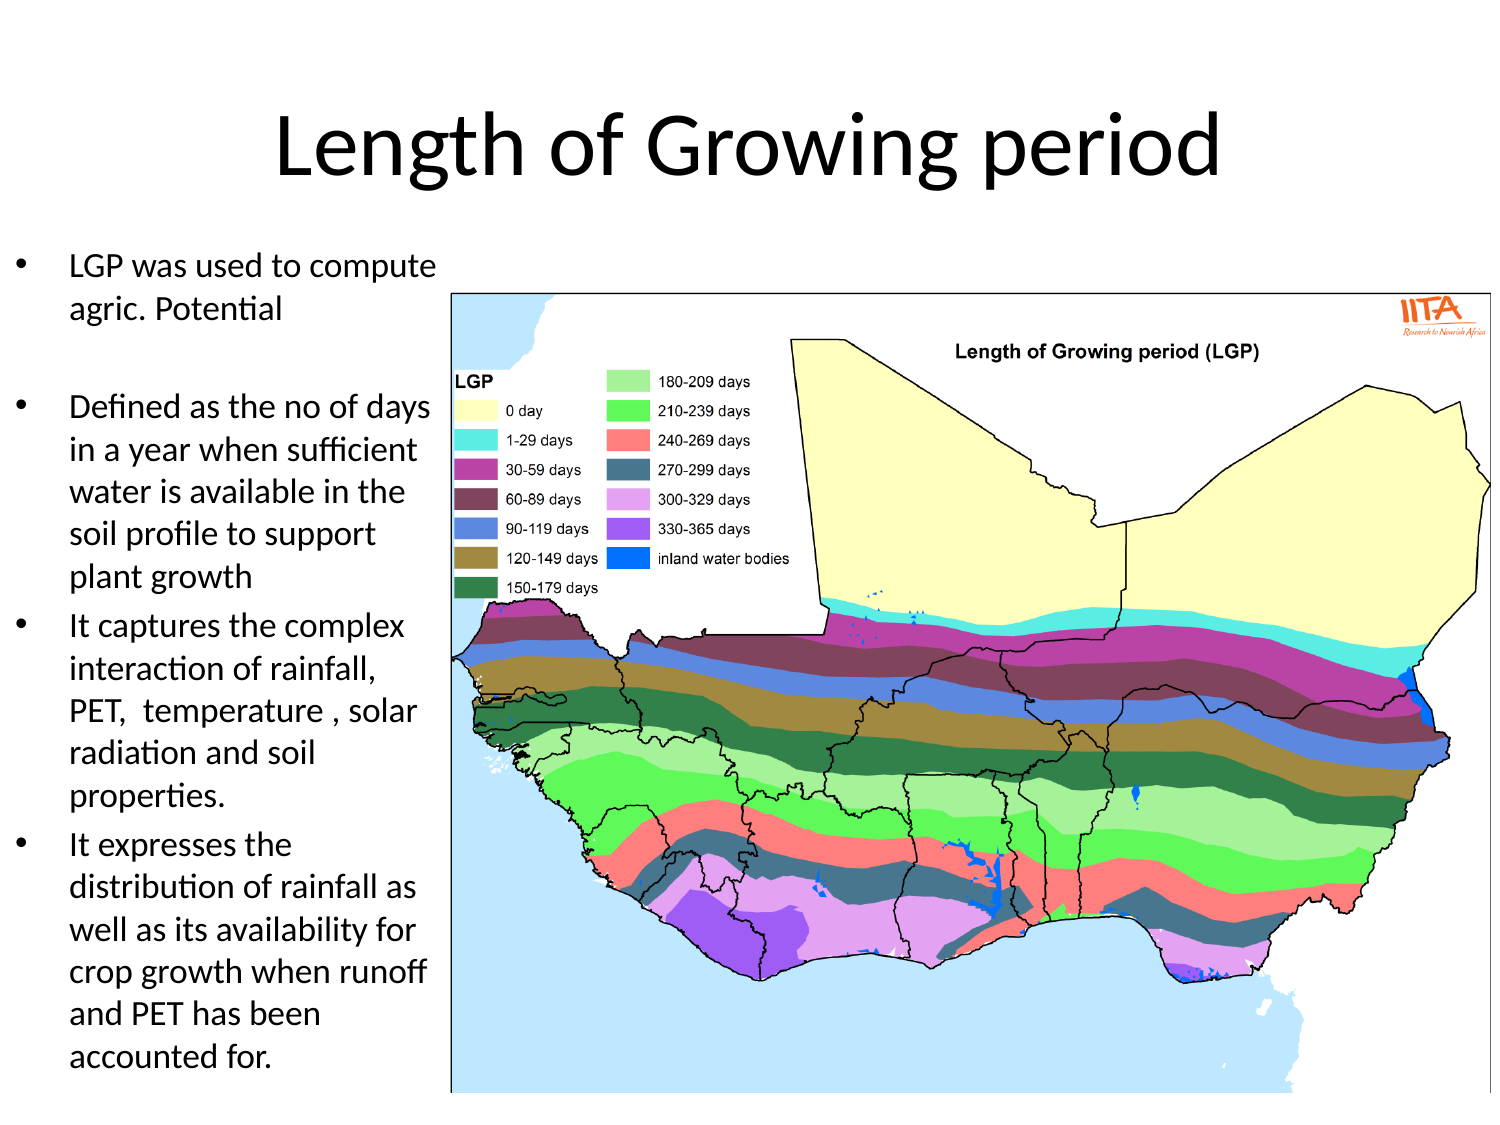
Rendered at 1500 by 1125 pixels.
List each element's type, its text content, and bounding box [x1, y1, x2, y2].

title Length of Growing period [75, 45, 1425, 233]
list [448, 290, 1491, 1093]
text_box LGP was used to compute agric. Potential Defined as the no of days in a year when sufficient water is available in the soil profile to support plant growth It captures the complex interaction of rainfall, PET, temperature , solar radiation and soil properties. It expresses the distribution of rainfall as well as its availability for crop growth when runoff and PET has been accounted for. [0, 234, 455, 1098]
